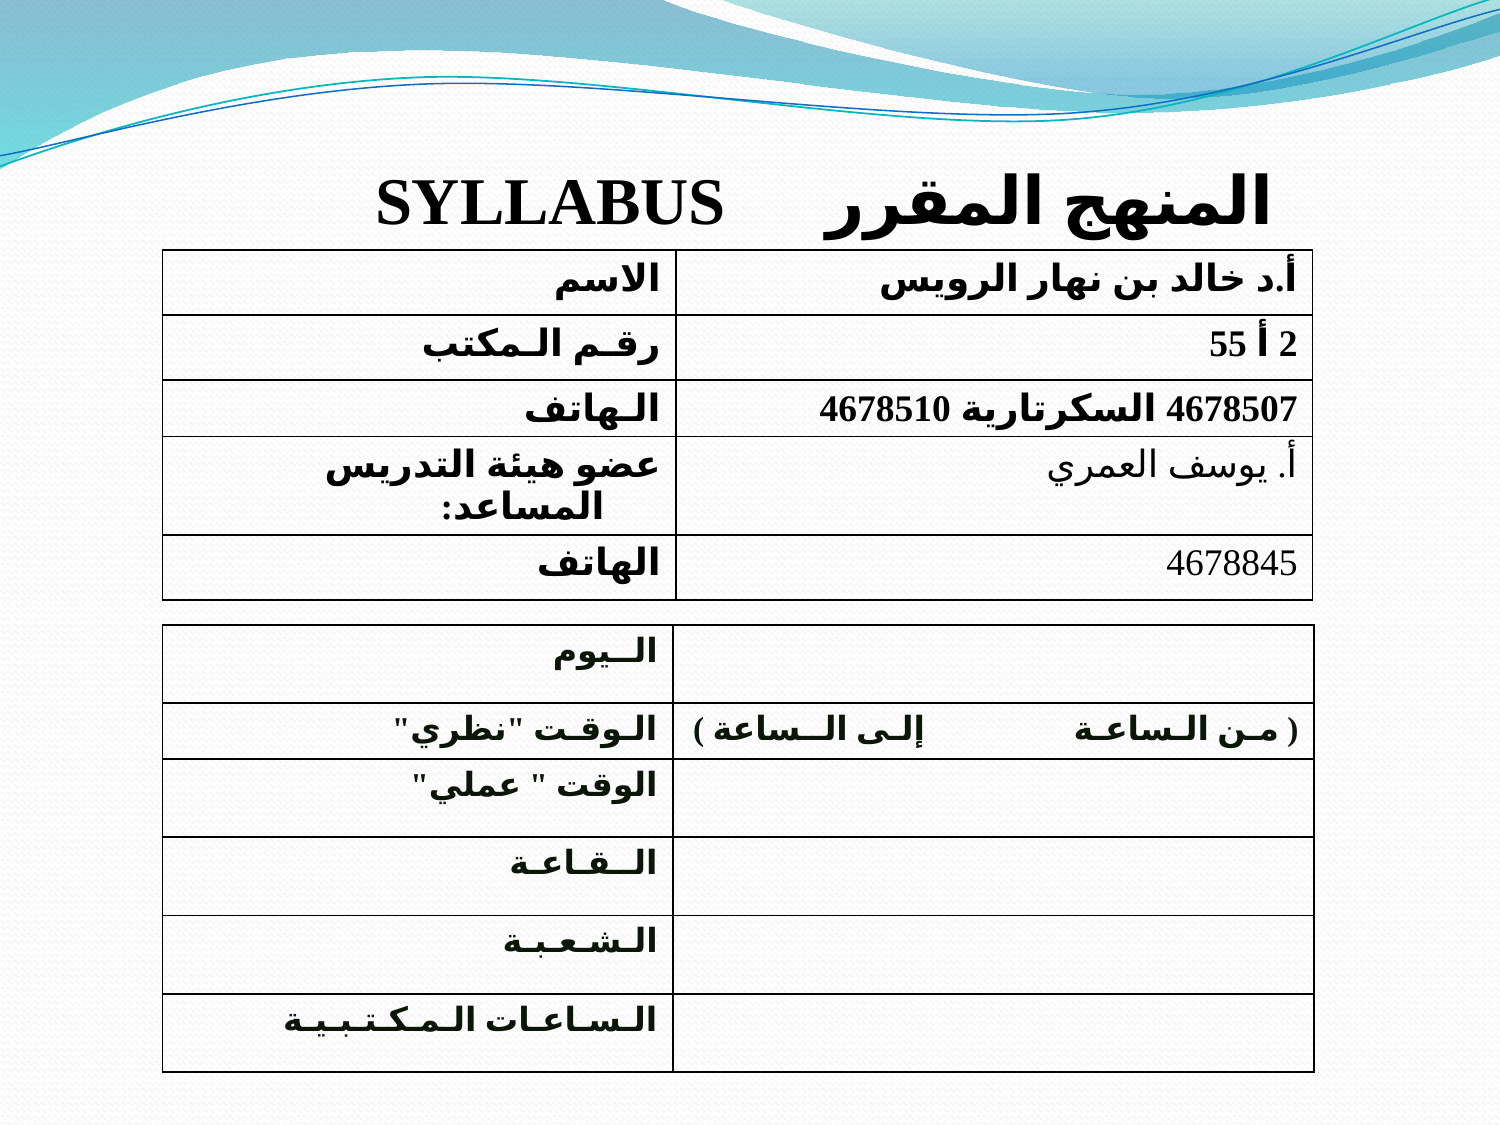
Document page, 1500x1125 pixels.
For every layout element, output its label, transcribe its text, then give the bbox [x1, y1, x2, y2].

table_header أ.د خالد بن نهار الرويس [677, 251, 1312, 314]
table_cell 4678507 السكرتارية 4678510 [677, 381, 1312, 436]
table_cell الوقت " عملي" [163, 760, 672, 836]
table_cell الـشـعـبـة [163, 916, 672, 993]
table_cell 4678845 [677, 536, 1312, 599]
table_cell [674, 760, 1313, 836]
table_cell [674, 838, 1313, 915]
table_header [674, 626, 1313, 702]
table_cell أ. يوسف العمري [677, 437, 1312, 534]
table_header الاسم [163, 251, 675, 314]
table_cell الـوقـت "نظري" [163, 704, 672, 758]
table_cell [674, 995, 1313, 1071]
table_cell الــقـاعـة [163, 838, 672, 915]
table_cell الـهاتف [163, 381, 675, 436]
table_cell رقـم الـمكتب [163, 316, 675, 379]
table_cell عضو هيئة التدريس المساعد: [163, 437, 675, 534]
table_cell الهاتف [163, 536, 675, 599]
table_cell 2 أ 55 [677, 316, 1312, 379]
table_header الــيوم [163, 626, 672, 702]
table_cell ( مـن الـساعـة إلـى الــساعة ) [674, 704, 1313, 758]
table_cell [674, 916, 1313, 993]
title المنهج المقرر SYLLABUS [375, 99, 1301, 238]
table_cell الـسـاعـات الـمـكـتـبـيـة [163, 995, 672, 1071]
